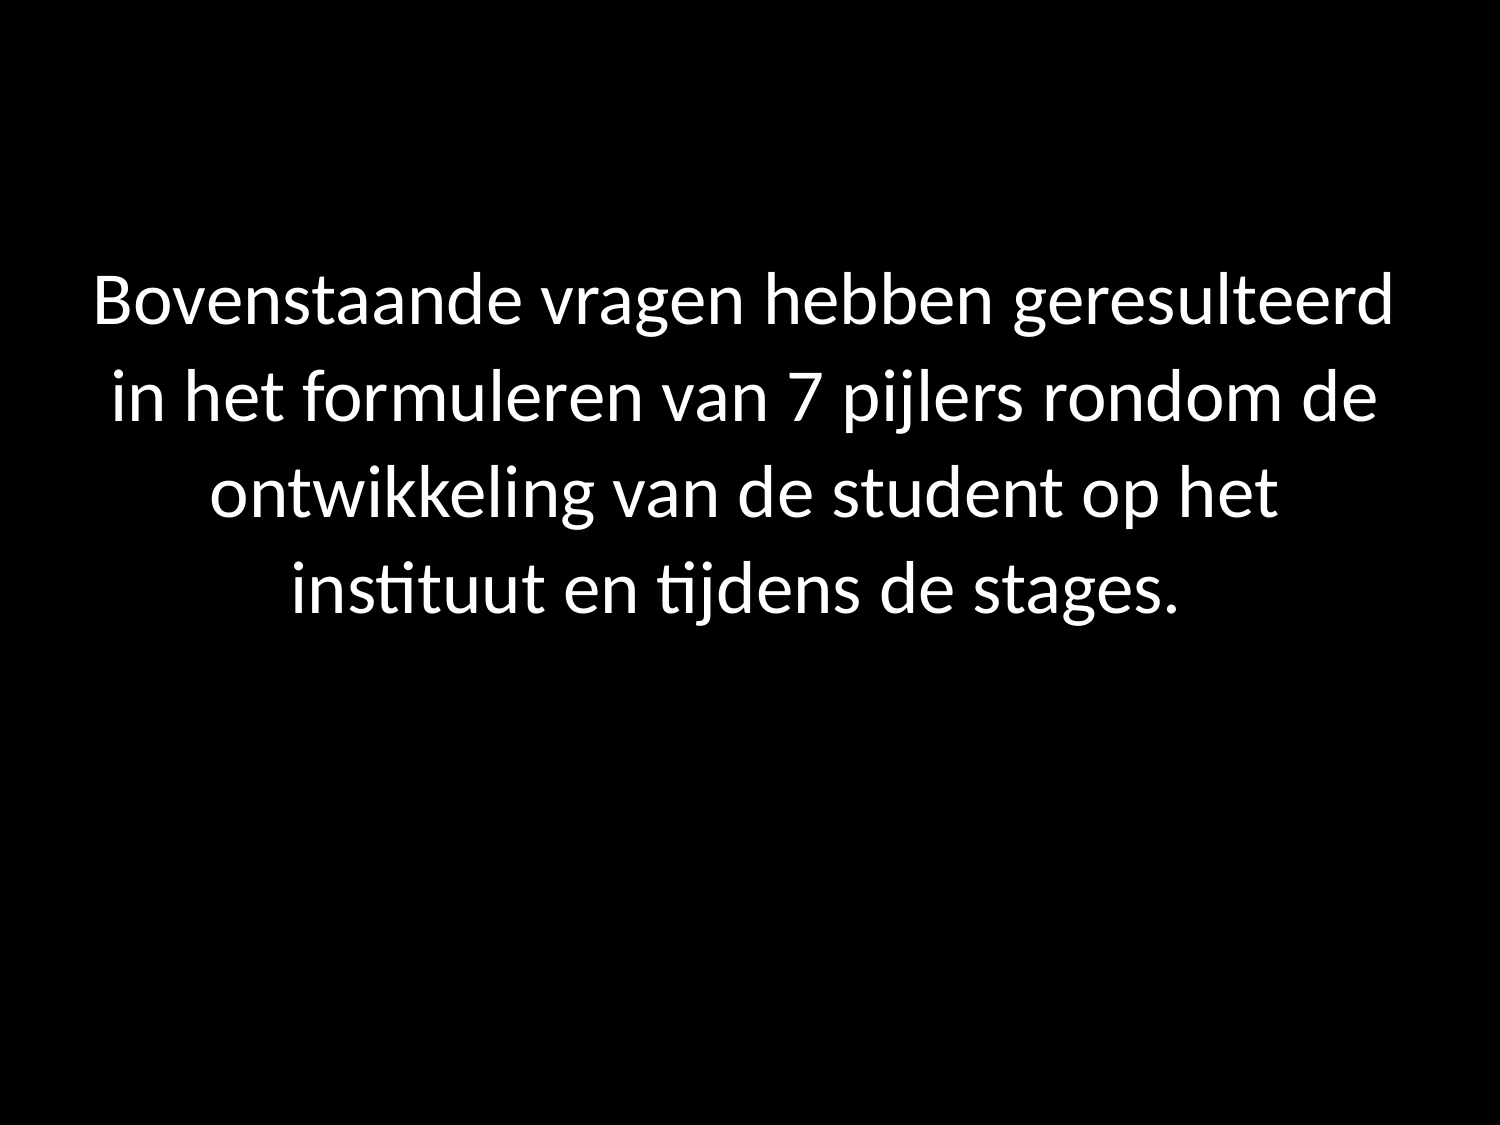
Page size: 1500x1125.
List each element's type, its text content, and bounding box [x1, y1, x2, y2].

text_box Bovenstaande vragen hebben geresulteerd in het formuleren van 7 pijlers rondom de ontwikkeling van de student op het instituut en tijdens de stages. [71, 236, 1418, 855]
